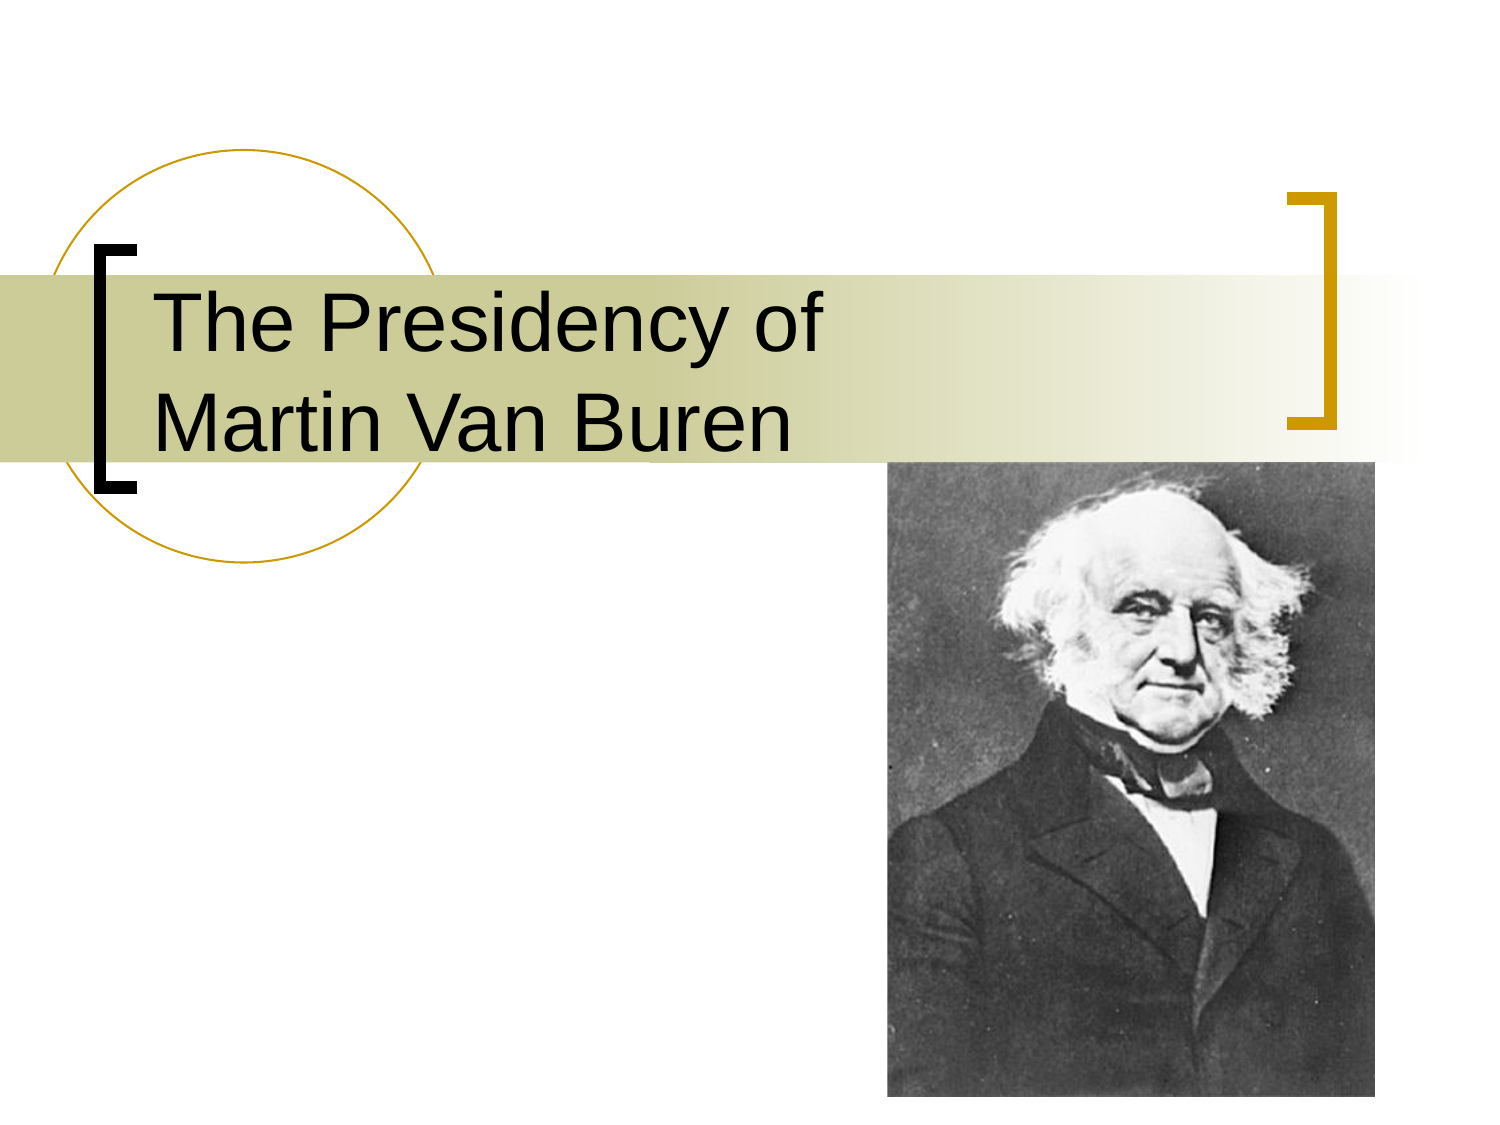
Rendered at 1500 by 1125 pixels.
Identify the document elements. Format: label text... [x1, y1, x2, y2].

picture [887, 462, 1376, 1097]
title The Presidency of Martin Van Buren [137, 236, 1300, 500]
